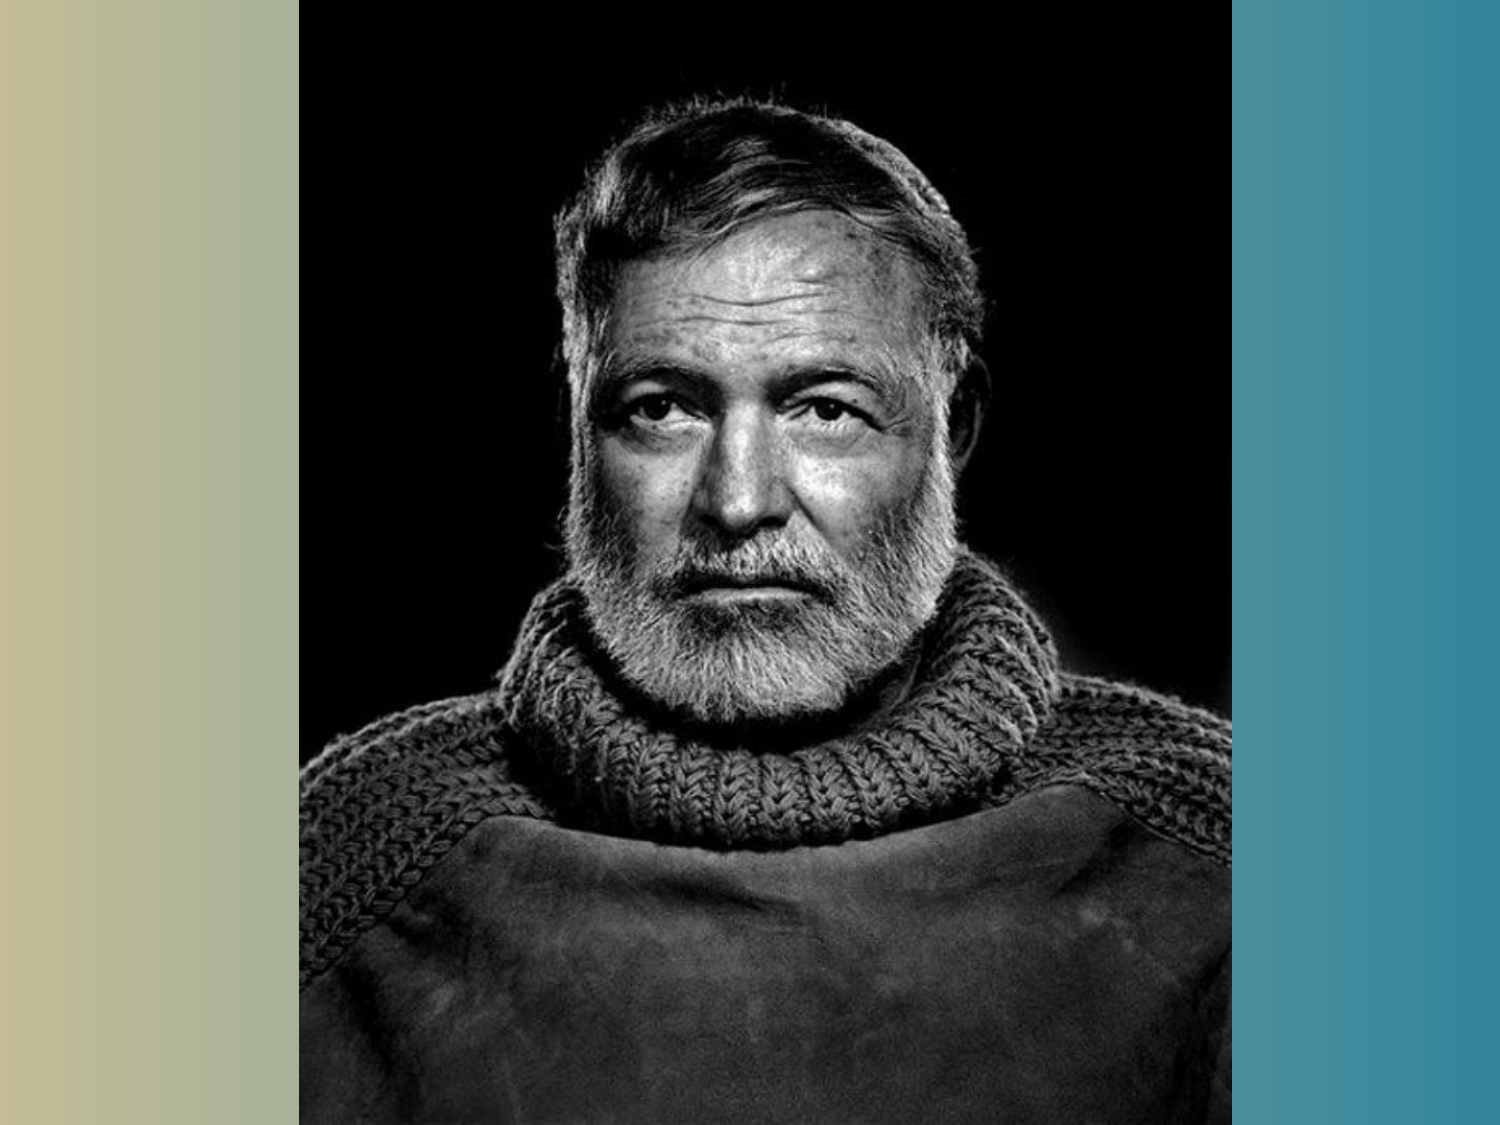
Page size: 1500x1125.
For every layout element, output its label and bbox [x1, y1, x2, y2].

picture [299, 0, 1232, 1125]
